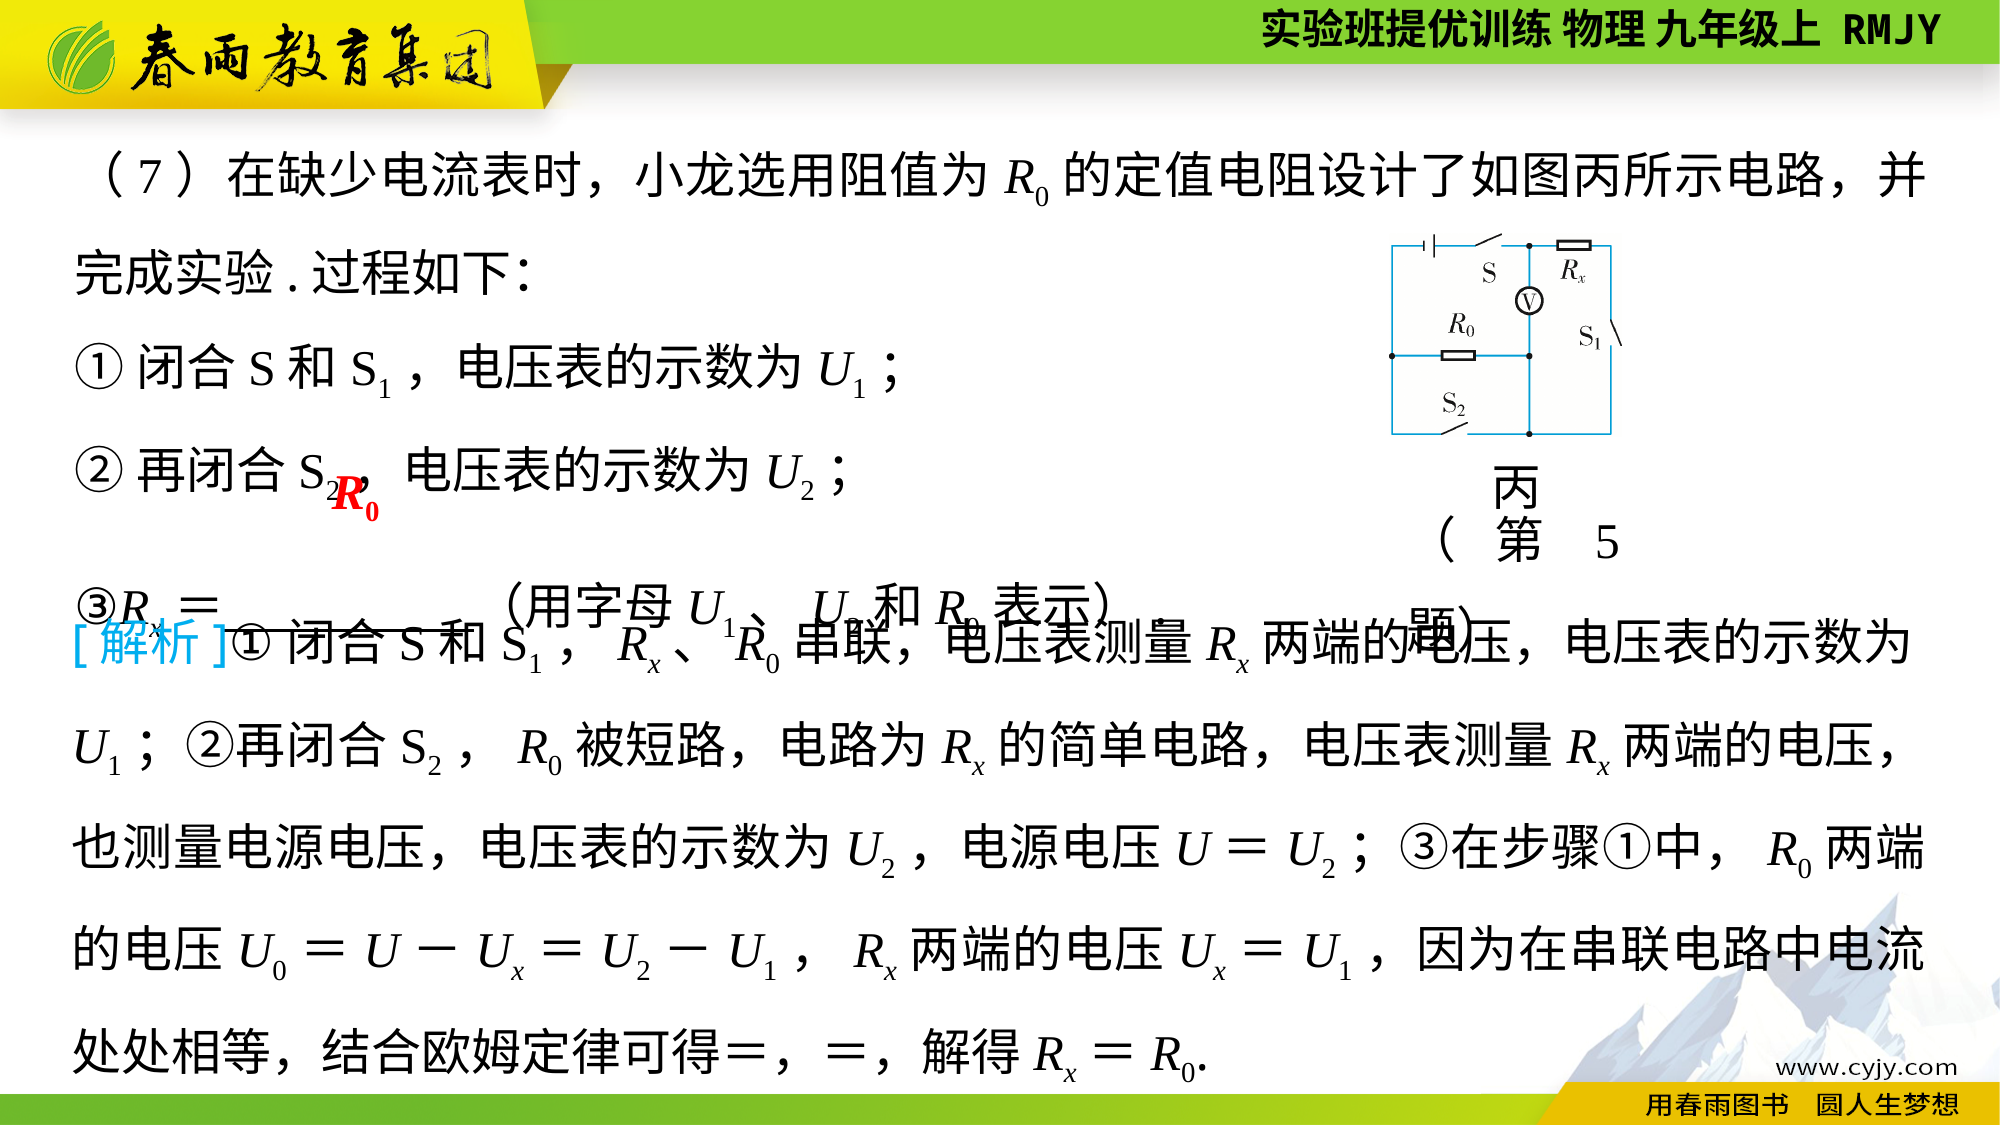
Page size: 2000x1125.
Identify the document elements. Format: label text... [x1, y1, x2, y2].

text_box （第5题） [1391, 471, 1647, 577]
list （7）在缺少电流表时，小龙选用阻值为R0的定值电阻设计了如图丙所示电路，并完成实验.过程如下： ①闭合S和S1，电压表的示数为U1； ②再闭合S2，电压表的示数为U2； ③Rx＝ （用字母U1、U2和R0表示）. [59, 101, 1944, 583]
picture [0, 0, 2000, 1125]
text_box 丙 [1477, 445, 1557, 471]
